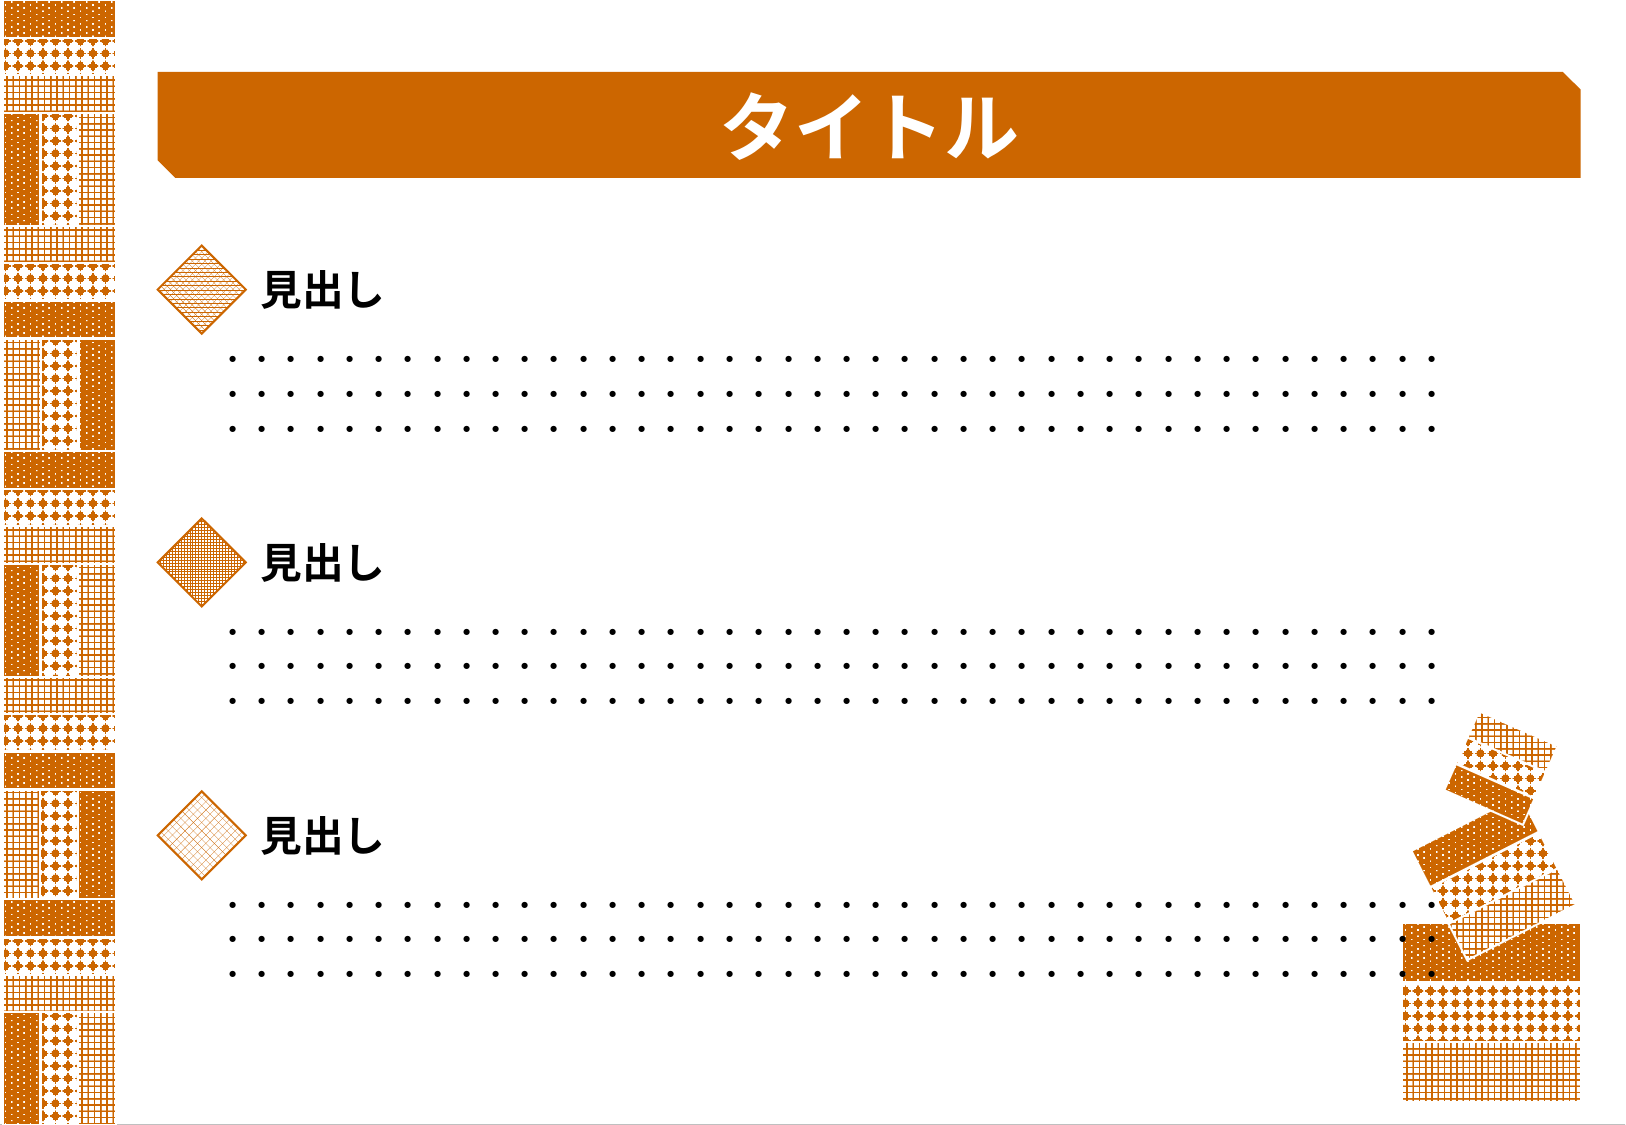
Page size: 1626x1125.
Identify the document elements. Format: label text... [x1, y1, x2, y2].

text_box ・・・・・・・・・・・・・・・・・・・・・・・・・・・・・・・・・・・・・・・・・・・・・・・・・・・・・・・・・・・・・・・・・・・・・・・・・・・・・・・・・・・・・・・・・・・・・・・・・・・・・・・・・・・・・・・・・・・・・・・・・・・・・・ [203, 333, 1468, 454]
picture [0, 0, 1626, 1125]
text_box ・・・・・・・・・・・・・・・・・・・・・・・・・・・・・・・・・・・・・・・・・・・・・・・・・・・・・・・・・・・・・・・・・・・・・・・・・・・・・・・・・・・・・・・・・・・・・・・・・・・・・・・・・・・・・・・・・・・・・・・・・・・・・・ [203, 879, 1468, 999]
text_box 見出し [245, 256, 1365, 322]
text_box ・・・・・・・・・・・・・・・・・・・・・・・・・・・・・・・・・・・・・・・・・・・・・・・・・・・・・・・・・・・・・・・・・・・・・・・・・・・・・・・・・・・・・・・・・・・・・・・・・・・・・・・・・・・・・・・・・・・・・・・・・・・・・・ [203, 606, 1468, 727]
text_box [156, 516, 245, 608]
text_box 見出し [245, 802, 1365, 868]
text_box 見出し [245, 529, 1365, 595]
text_box [156, 789, 245, 881]
text_box タイトル [156, 70, 1582, 180]
text_box [156, 244, 245, 336]
